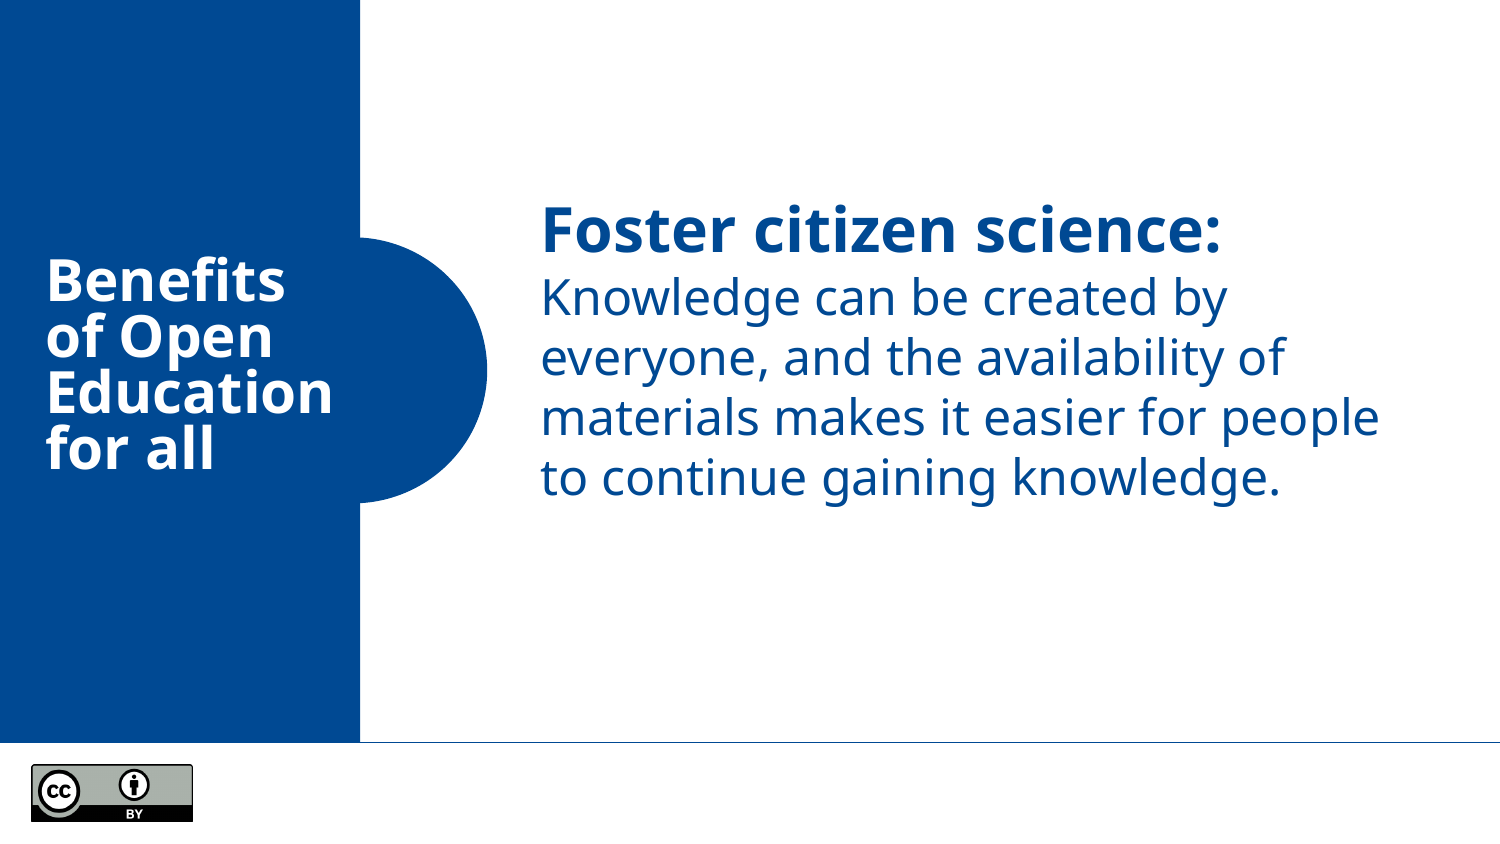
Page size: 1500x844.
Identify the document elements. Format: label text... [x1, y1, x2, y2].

text_box [400, 245, 488, 495]
picture [31, 764, 193, 822]
text_box [317, 237, 389, 242]
text_box Benefits of Open Education for all [30, 242, 400, 496]
text_box [0, 0, 361, 742]
text_box Foster citizen science: Knowledge can be created by everyone, and the availability of materials makes it easier for people to continue gaining knowledge. [525, 175, 1413, 583]
text_box [308, 496, 397, 504]
text_box [0, 750, 1500, 844]
